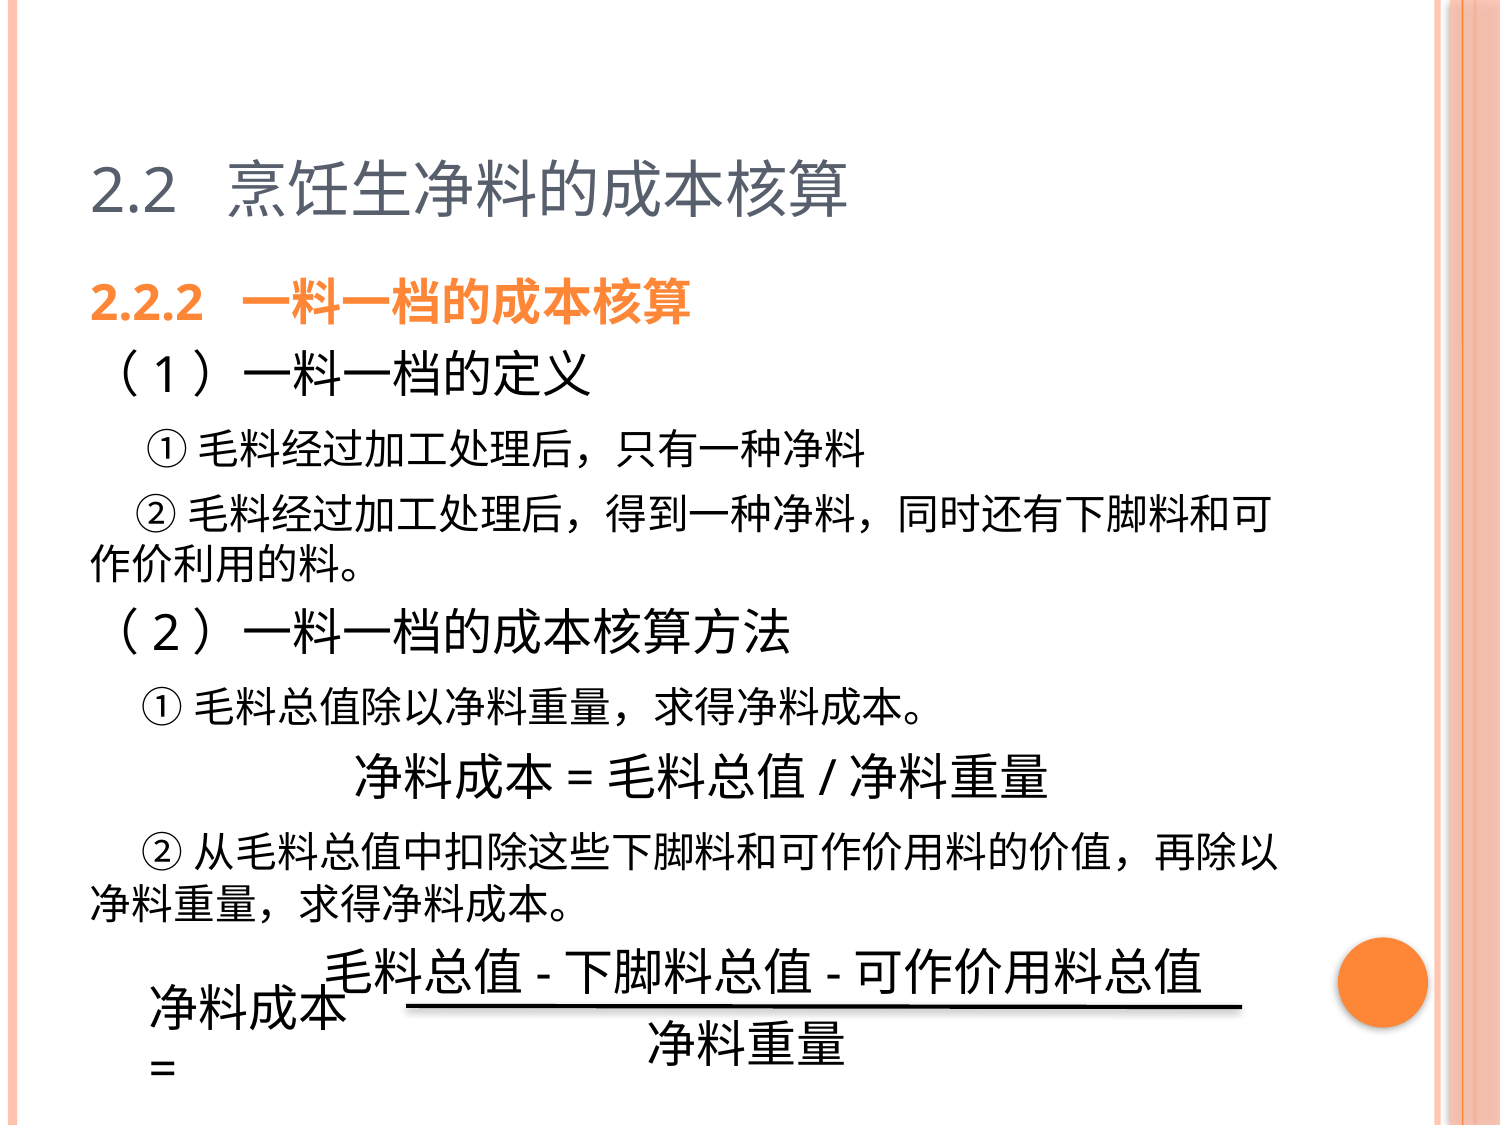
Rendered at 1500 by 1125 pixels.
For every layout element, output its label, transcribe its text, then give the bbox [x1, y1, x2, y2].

title 2.2 烹饪生净料的成本核算 [75, 45, 1300, 233]
text_box 净料成本= [133, 968, 395, 1104]
list 2.2.2 一料一档的成本核算 （1）一料一档的定义 ①毛料经过加工处理后，只有一种净料 ②毛料经过加工处理后，得到一种净料，同时还有下脚料和可作价利用的料。 （2）一料一档的成本核算方法 ①毛料总值除以净料重量，求得净料成本。 净料成本=毛料总值/净料重量 ②从毛料总值中扣除这些下脚料和可作价用料的价值，再除以净料重量，求得净料成本。 毛料总值-下脚料总值-可作价用料总值 净料重量 [74, 262, 1329, 1063]
